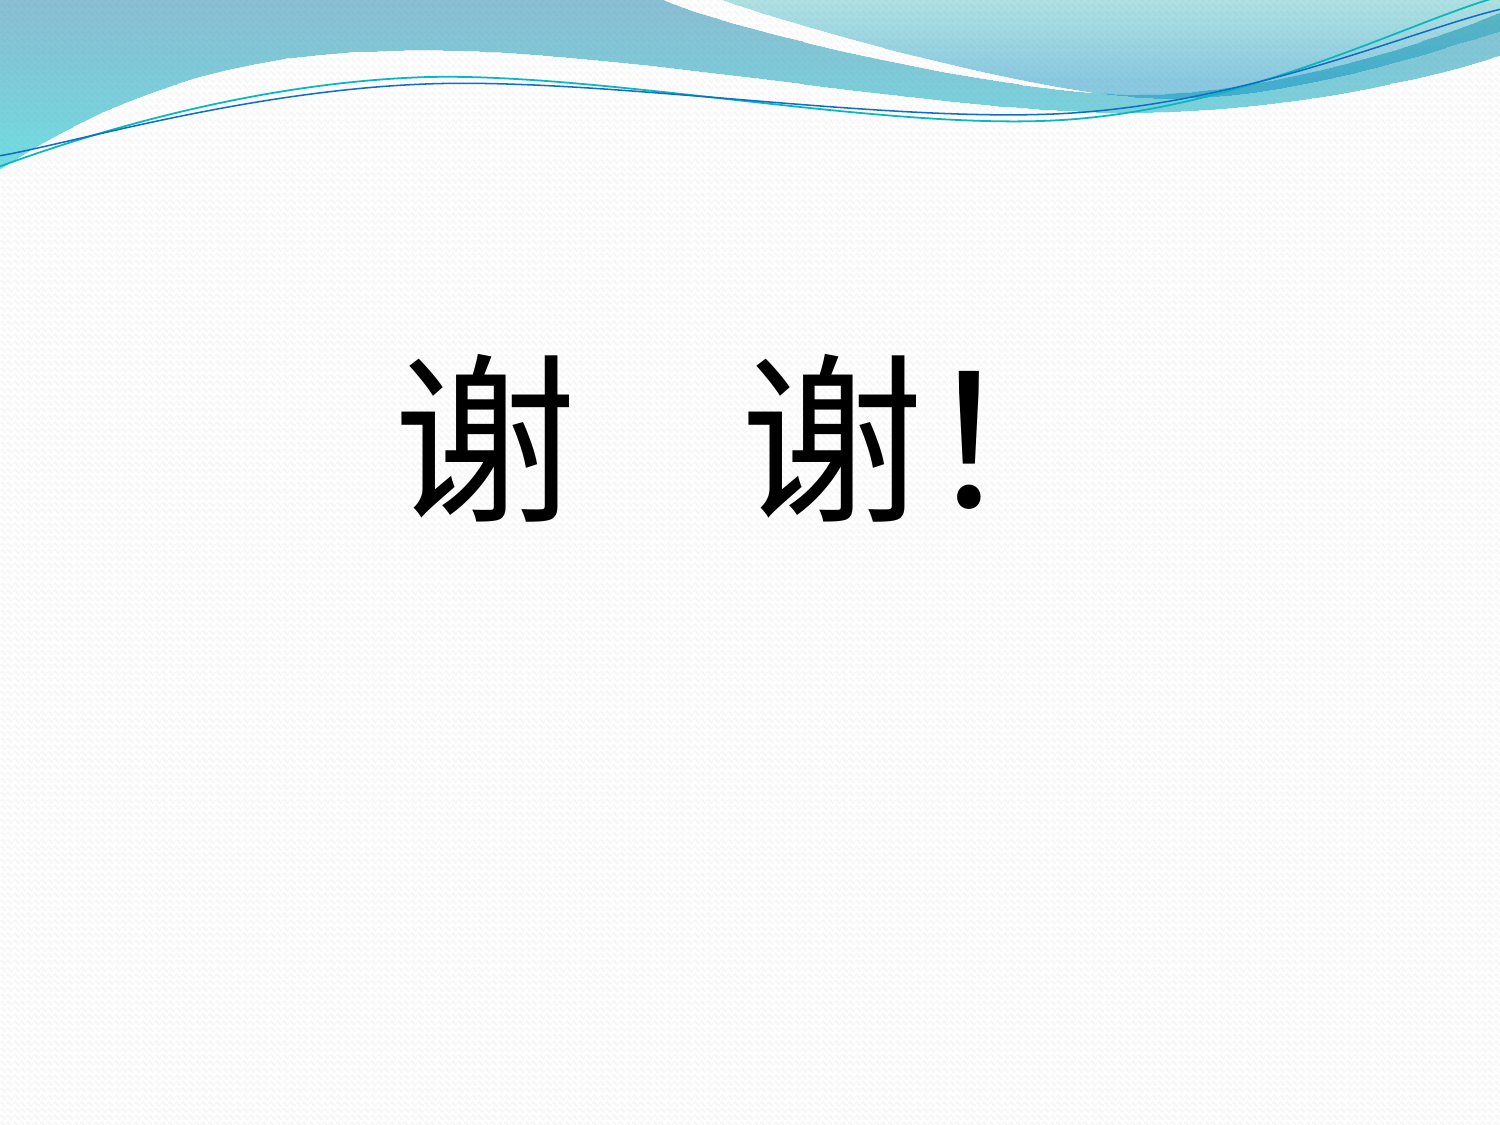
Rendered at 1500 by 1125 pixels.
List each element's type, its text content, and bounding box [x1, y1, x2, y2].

list 谢 谢！ [75, 317, 1425, 1038]
